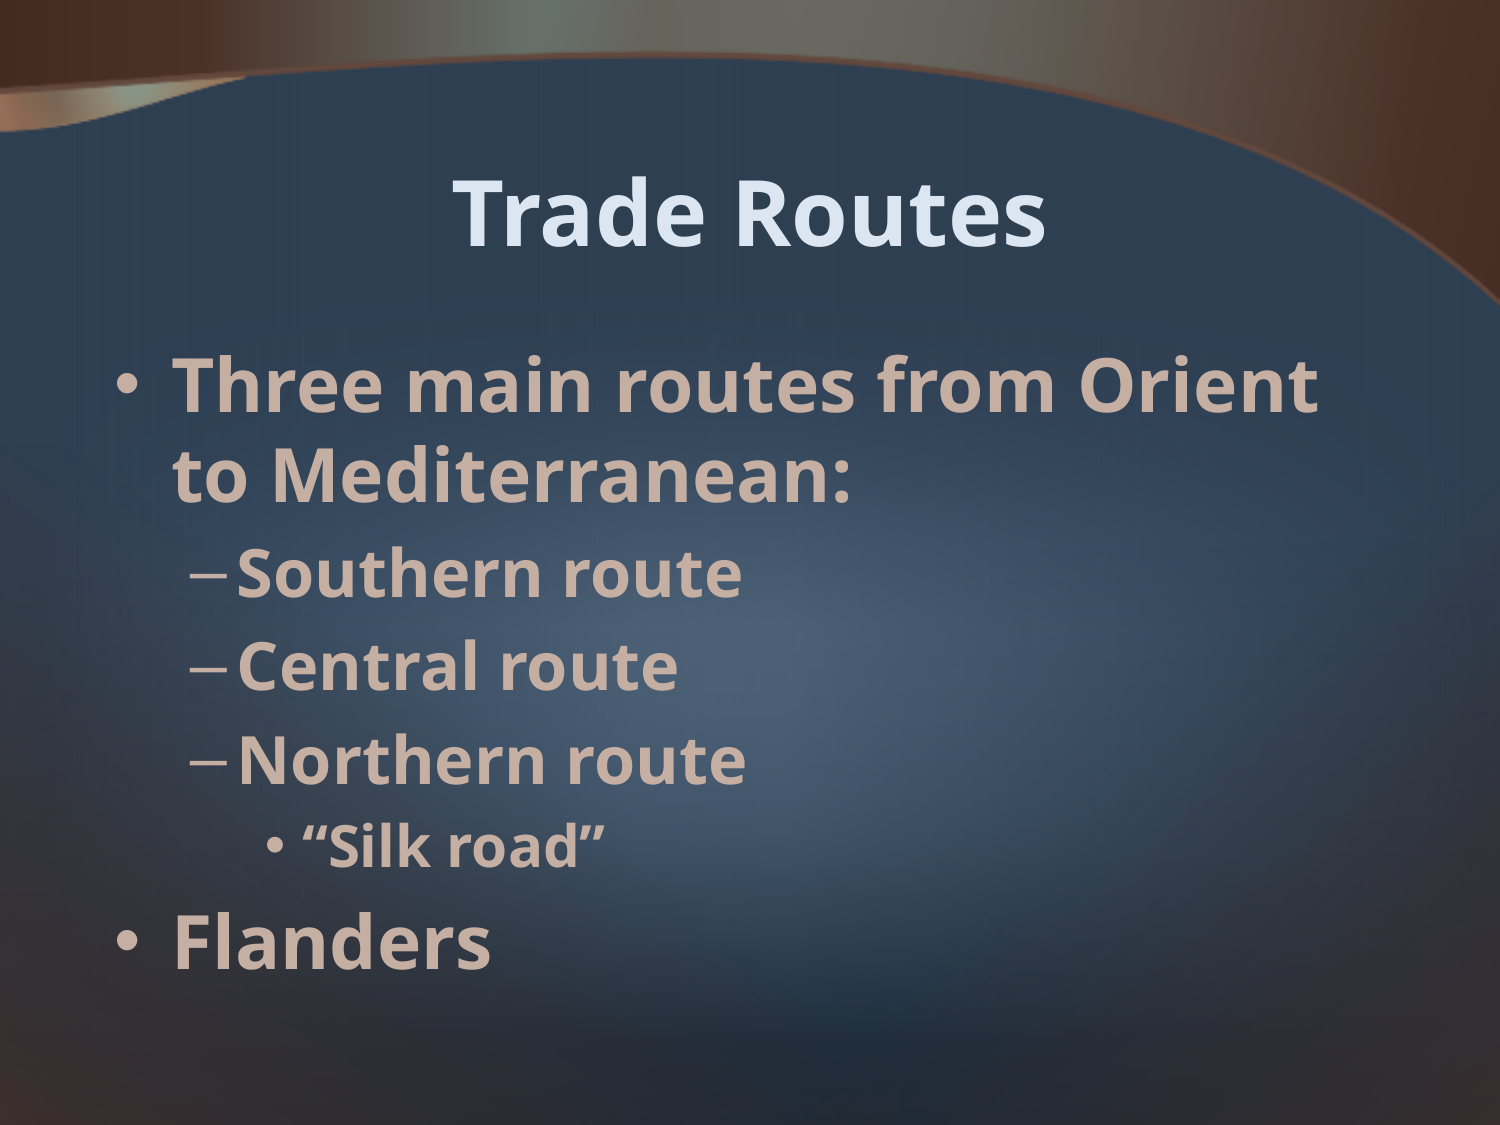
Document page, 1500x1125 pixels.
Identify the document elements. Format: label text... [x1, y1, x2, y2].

list Three main routes from Orient to Mediterranean: Southern route Central route Northern route “Silk road” Flanders [99, 329, 1401, 1073]
title Trade Routes [99, 114, 1400, 305]
picture [0, 0, 1500, 1125]
